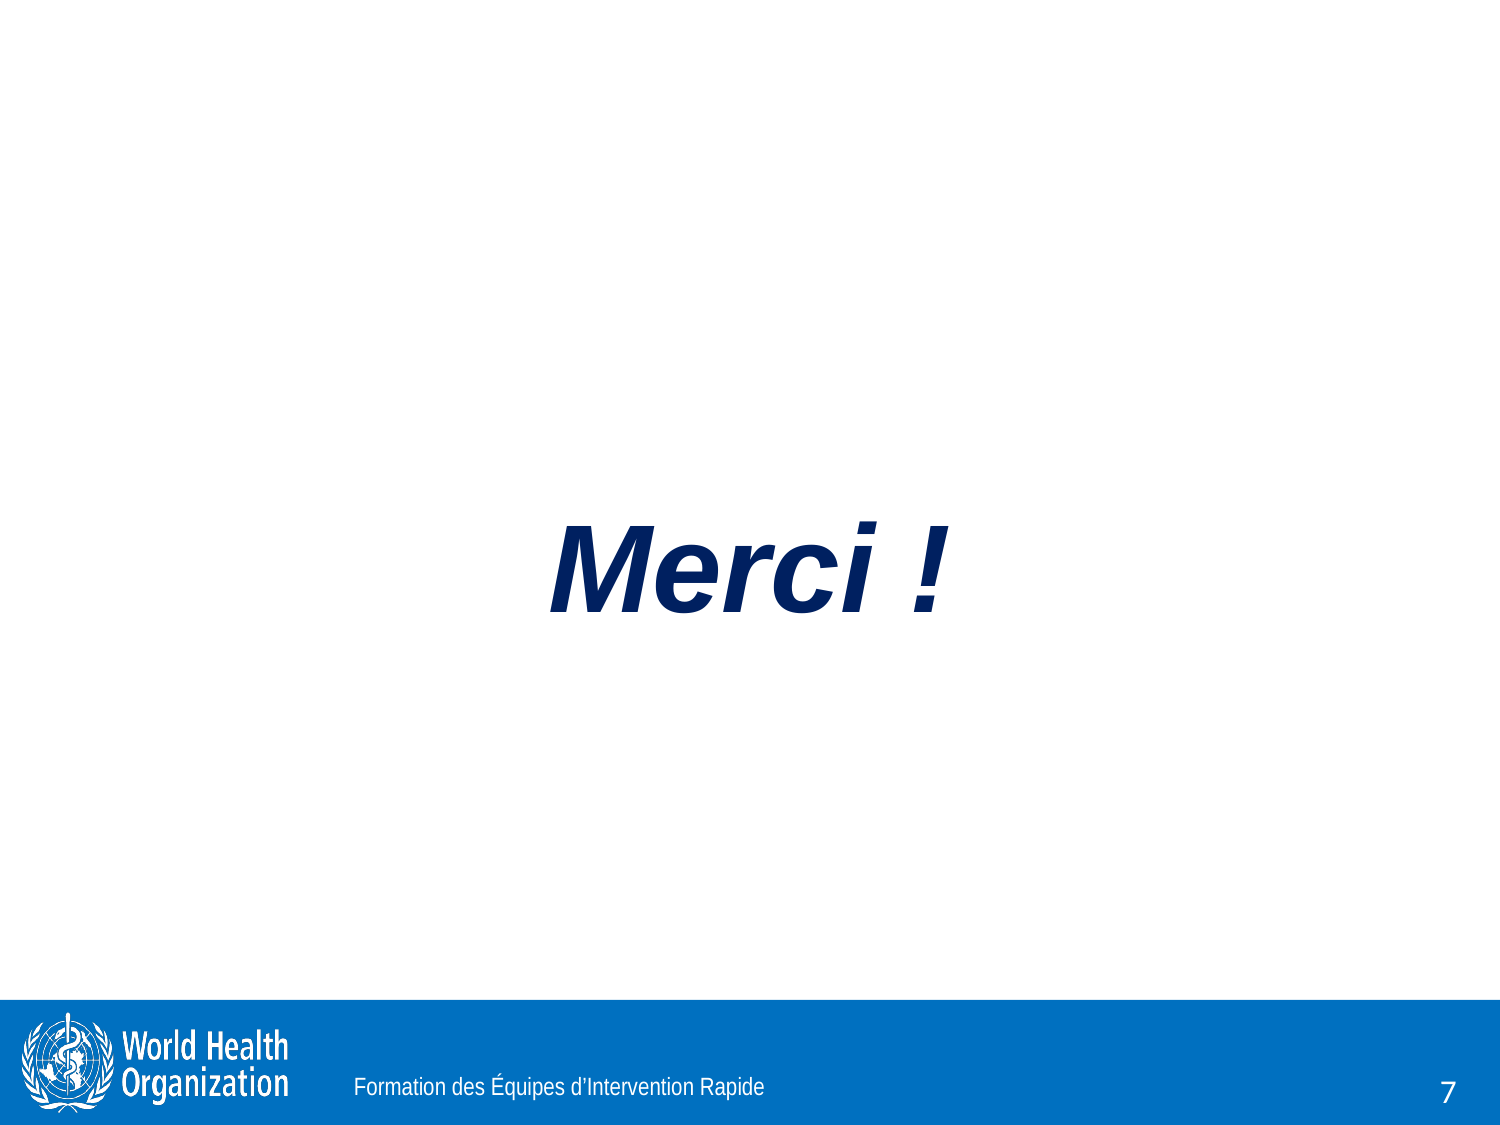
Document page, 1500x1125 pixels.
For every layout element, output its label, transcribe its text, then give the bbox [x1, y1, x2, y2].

picture [21, 1012, 288, 1113]
title Merci ! [75, 468, 1425, 657]
